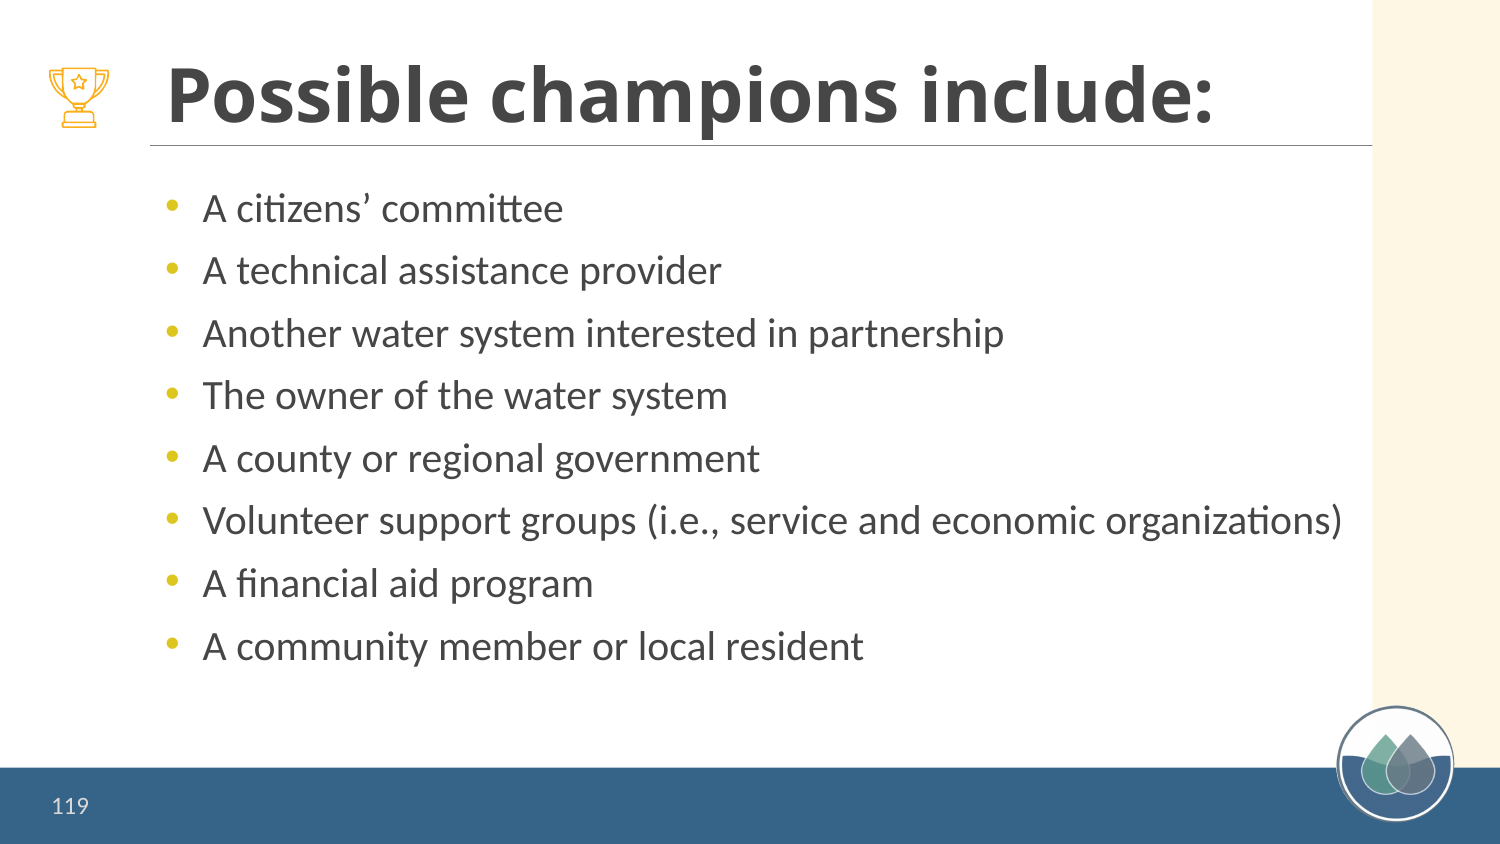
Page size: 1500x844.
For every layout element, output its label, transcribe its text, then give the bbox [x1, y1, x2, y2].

text_box [70, 73, 88, 90]
text_box [49, 67, 110, 128]
slide_number 119 [16, 782, 124, 828]
title Possible champions include: [150, 21, 1373, 146]
list A citizens’ committee A technical assistance provider Another water system interested in partnership The owner of the water system A county or regional government Volunteer support groups (i.e., service and economic organizations) A financial aid program A community member or local resident [150, 173, 1373, 705]
